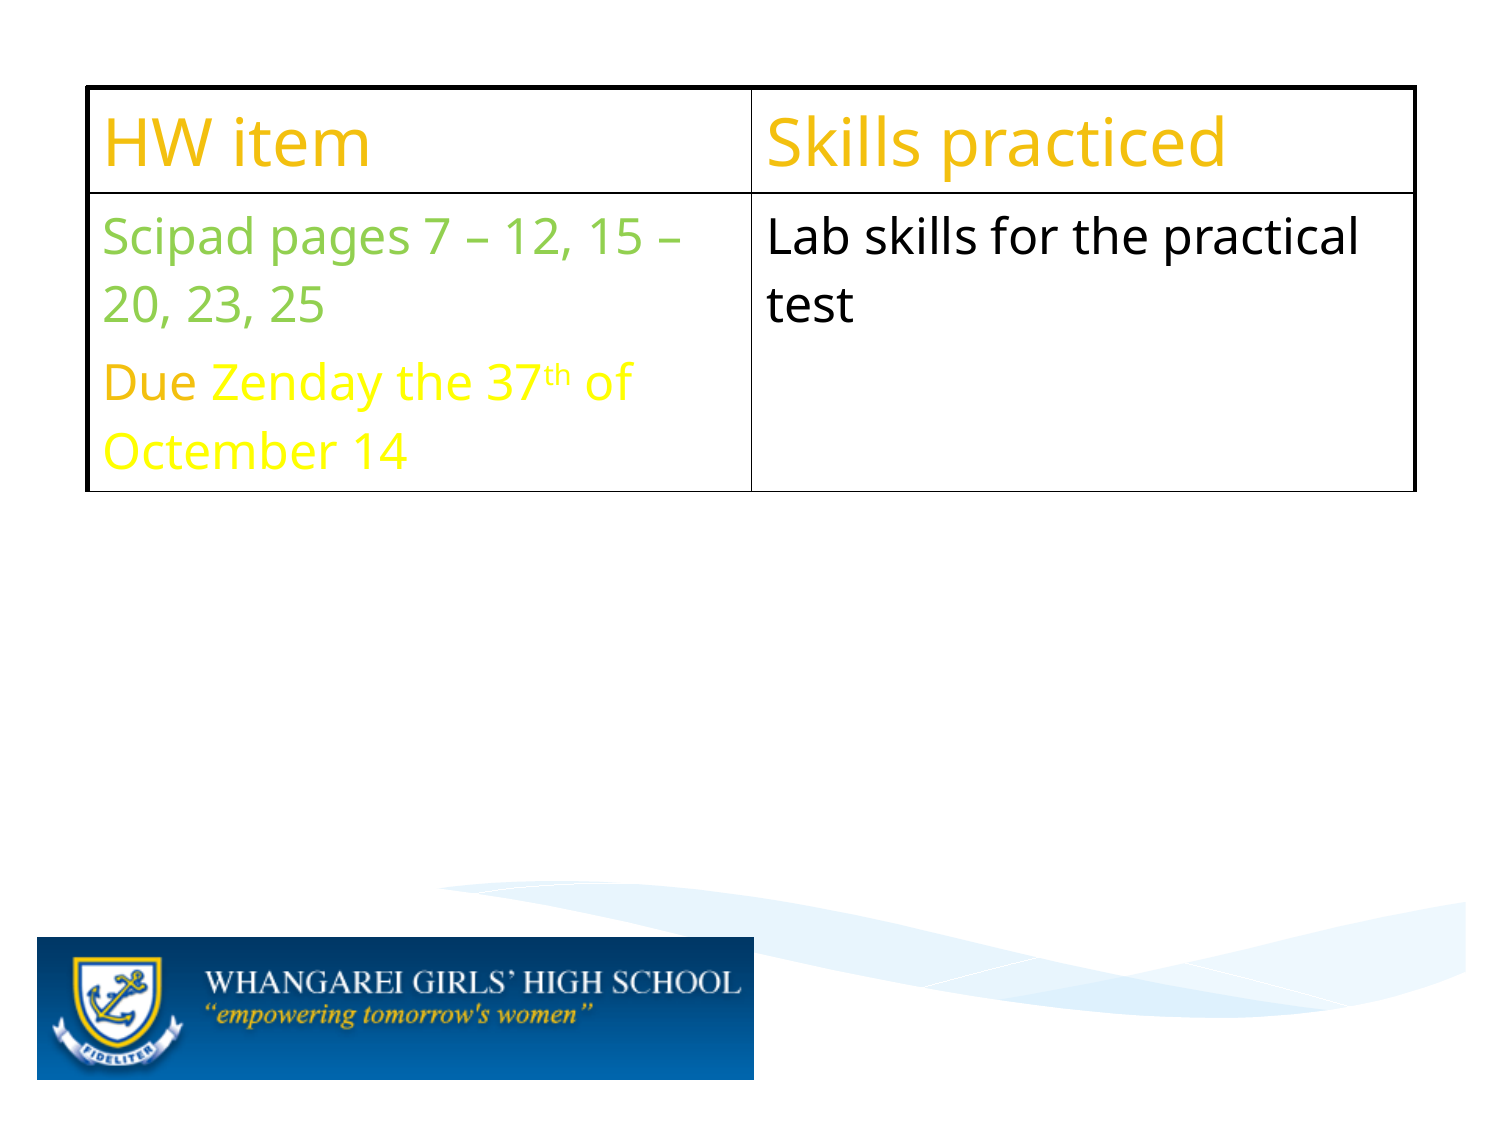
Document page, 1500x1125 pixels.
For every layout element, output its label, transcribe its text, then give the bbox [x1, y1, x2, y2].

table_cell Lab skills for the practical test [752, 194, 1413, 491]
picture [37, 937, 754, 1080]
table_cell Scipad pages 7 – 12, 15 – 20, 23, 25 Due Zenday the 37th of Octember 14 [90, 194, 751, 491]
table_header Skills practiced [752, 90, 1413, 192]
table_header HW item [90, 90, 751, 192]
